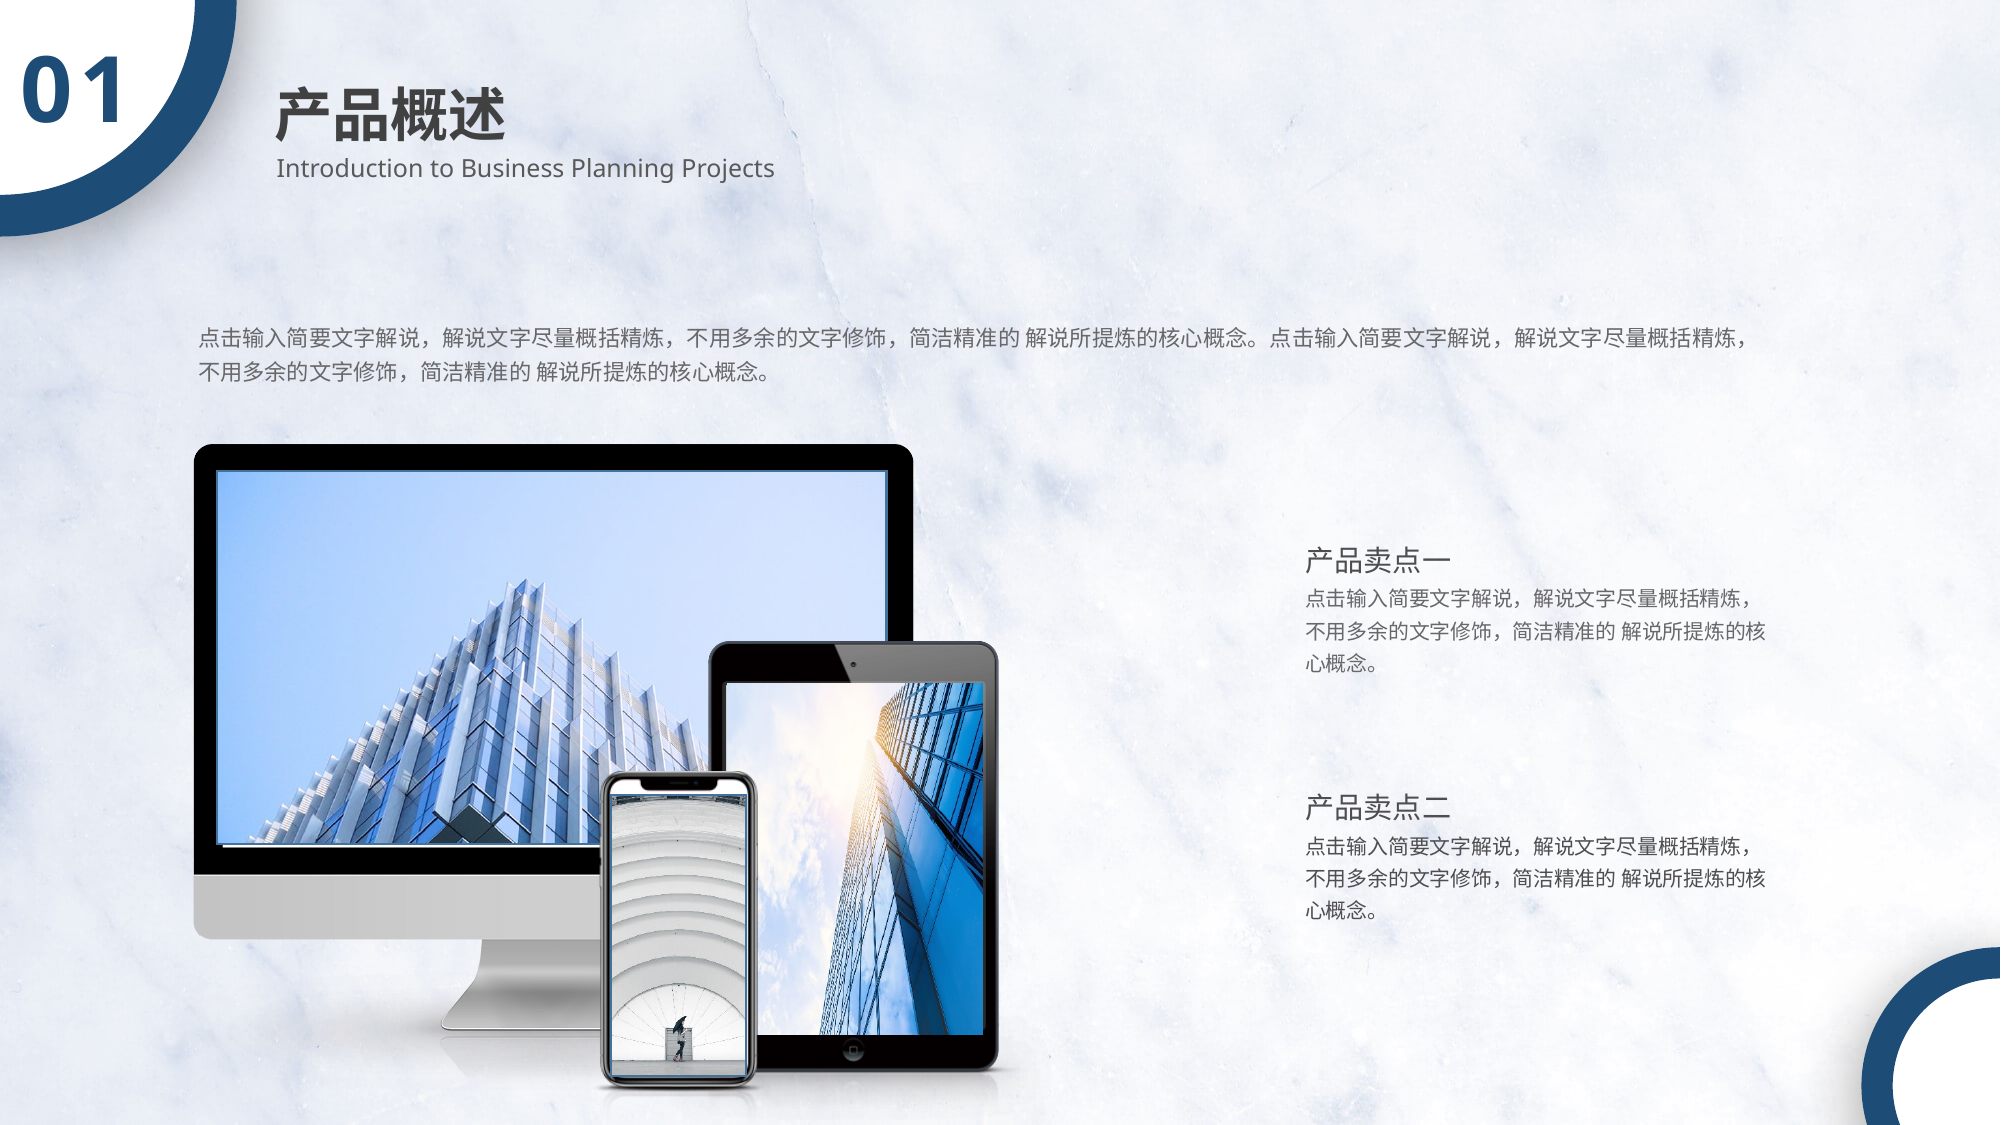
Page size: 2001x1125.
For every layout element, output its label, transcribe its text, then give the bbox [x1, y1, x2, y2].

text_box 点击输入简要文字解说，解说文字尽量概括精炼，不用多余的文字修饰，简洁精准的 解说所提炼的核心概念。点击输入简要文字解说，解说文字尽量概括精炼，不用多余的文字修饰，简洁精准的 解说所提炼的核心概念。 [183, 308, 1788, 428]
text_box 01 [0, 22, 153, 148]
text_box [1290, 524, 1788, 688]
picture [0, 0, 2000, 1125]
text_box 产品概述 [259, 71, 523, 156]
text_box [0, 0, 217, 217]
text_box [1290, 771, 1788, 929]
text_box [1876, 961, 2000, 1125]
text_box Introduction to Business Planning Projects [261, 144, 1243, 190]
